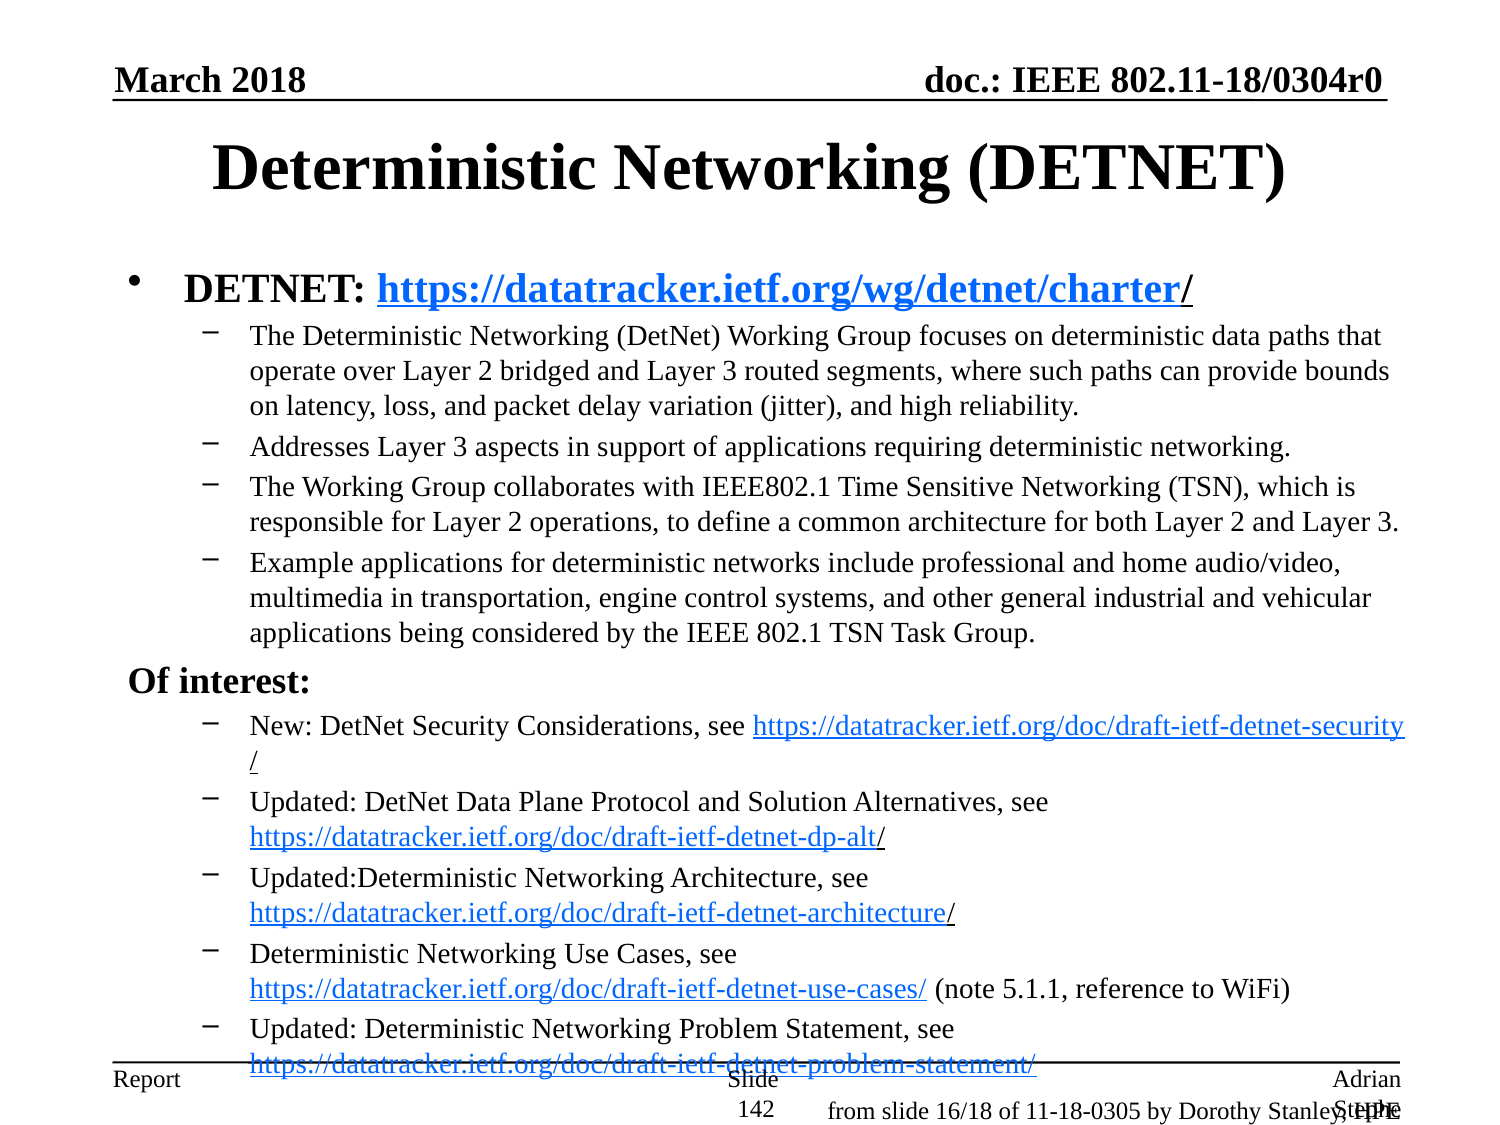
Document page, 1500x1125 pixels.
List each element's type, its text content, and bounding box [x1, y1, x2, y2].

title Deterministic Networking (DETNET) [112, 75, 1388, 162]
list DETNET: https://datatracker.ietf.org/wg/detnet/charter/ The Deterministic Networking (DetNet) Working Group focuses on deterministic data paths that operate over Layer 2 bridged and Layer 3 routed segments, where such paths can provide bounds on latency, loss, and packet delay variation (jitter), and high reliability. Addresses Layer 3 aspects in support of applications requiring deterministic networking. The Working Group collaborates with IEEE802.1 Time Sensitive Networking (TSN), which is responsible for Layer 2 operations, to define a common architecture for both Layer 2 and Layer 3. Example applications for deterministic networks include professional and home audio/video, multimedia in transportation, engine control systems, and other general industrial and vehicular applications being considered by the IEEE 802.1 TSN Task Group. Of interest: New: DetNet Security Considerations, see https://datatracker.ietf.org/doc/draft-ietf-detnet-security/ Updated: DetNet Data Plane Protocol and Solution Alternatives, see https://datatracker.ietf.org/doc/draft-ietf-detnet-dp-alt/ Updated:Deterministic Networking Architecture, see https://datatracker.ietf.org/doc/draft-ietf-detnet-architecture/ Deterministic Networking Use Cases, see https://datatracker.ietf.org/doc/draft-ietf-detnet-use-cases/ (note 5.1.1, reference to WiFi) Updated: Deterministic Networking Problem Statement, see https://datatracker.ietf.org/doc/draft-ietf-detnet-problem-statement/ [112, 162, 1425, 1063]
footer Adrian Stephens, Intel Corporation [1324, 1063, 1402, 1087]
text_box from slide 16/18 of 11-18-0305 by Dorothy Stanley, HPE [343, 1087, 1417, 1125]
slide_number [114, 54, 374, 101]
slide_number Slide 142 [711, 1061, 801, 1093]
